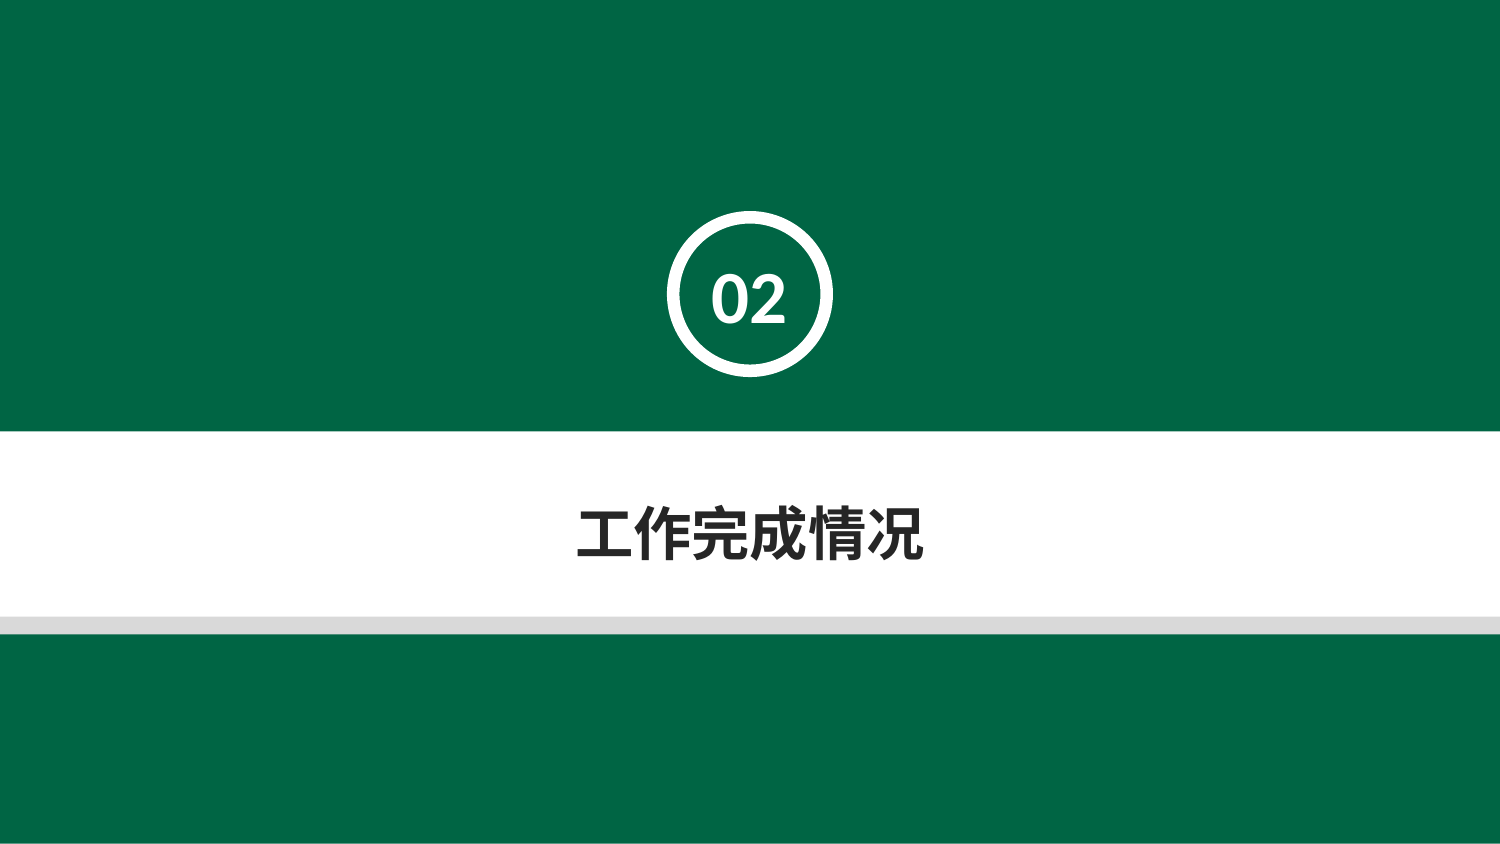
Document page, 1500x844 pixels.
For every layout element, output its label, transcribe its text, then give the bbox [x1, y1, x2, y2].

text_box [0, 615, 1500, 636]
text_box [0, 636, 1500, 844]
text_box 工作完成情况 [430, 489, 1069, 575]
text_box [0, 0, 1500, 429]
text_box [0, 429, 1500, 615]
text_box 02 [671, 215, 829, 373]
